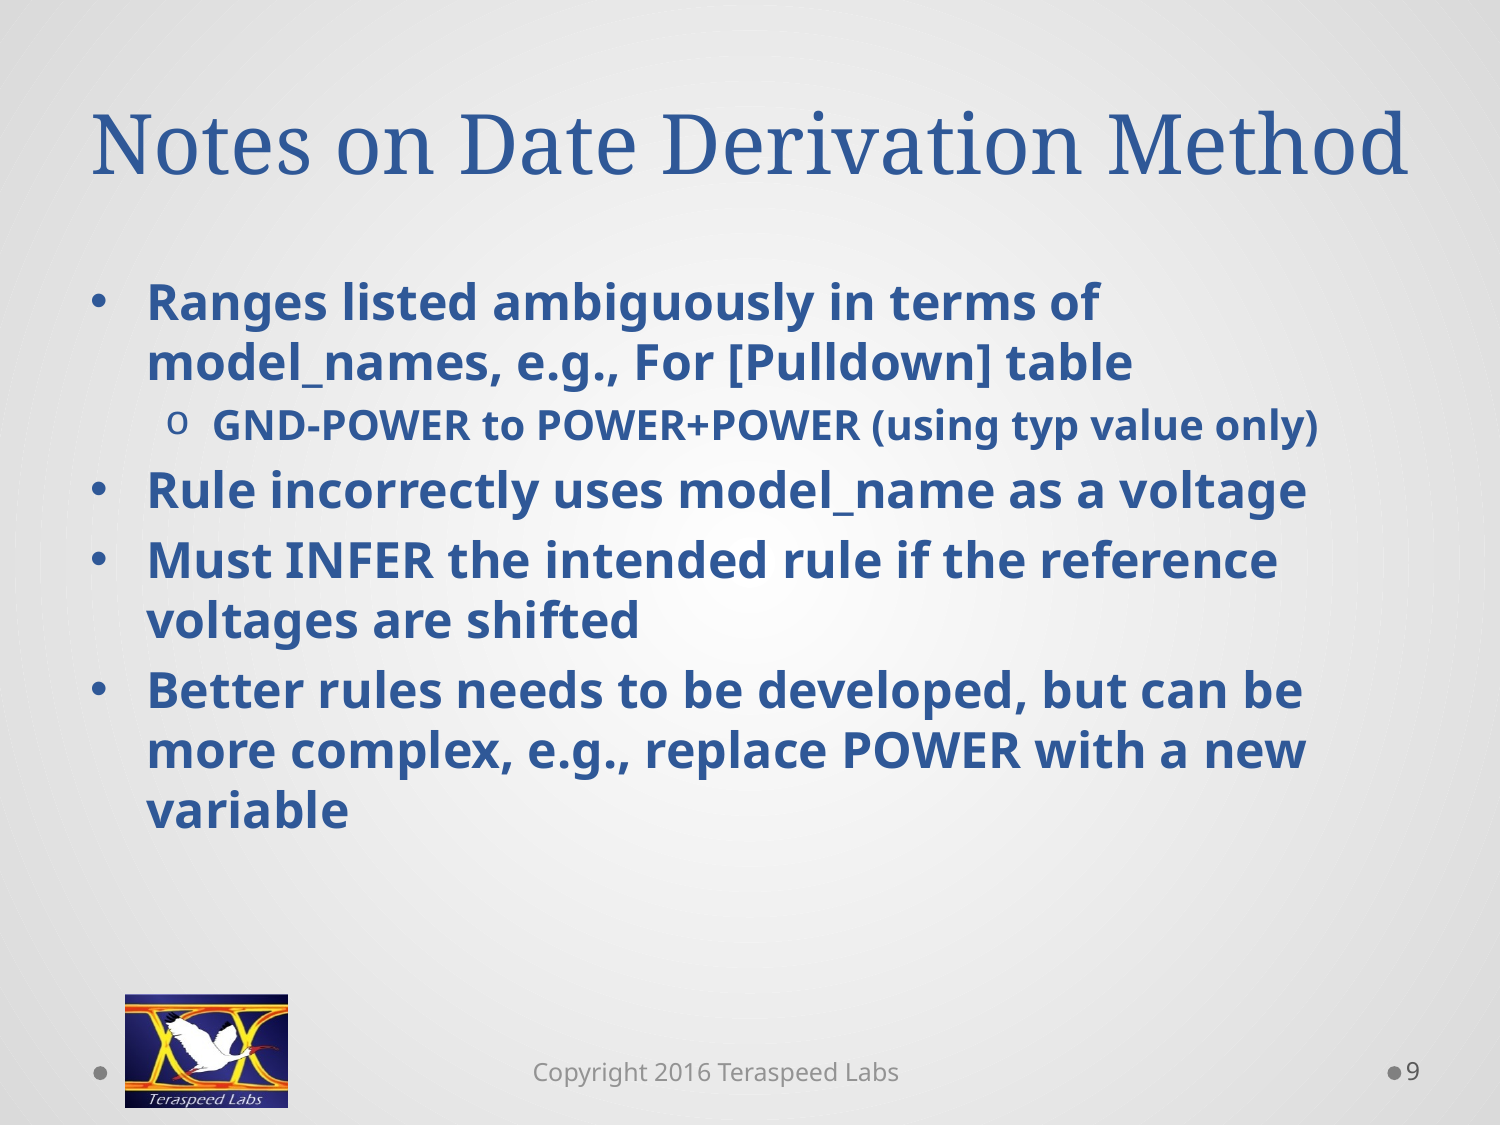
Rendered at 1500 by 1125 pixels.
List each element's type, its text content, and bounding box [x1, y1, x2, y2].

list Ranges listed ambiguously in terms of model_names, e.g., For [Pulldown] table GND-POWER to POWER+POWER (using typ value only) Rule incorrectly uses model_name as a voltage Must INFER the intended rule if the reference voltages are shifted Better rules needs to be developed, but can be more complex, e.g., replace POWER with a new variable [75, 262, 1425, 1005]
title Notes on Date Derivation Method [75, 0, 1425, 262]
slide_number 9 [1401, 1042, 1494, 1103]
picture [125, 1005, 288, 1108]
footer Copyright 2016 Teraspeed Labs [525, 1043, 993, 1103]
